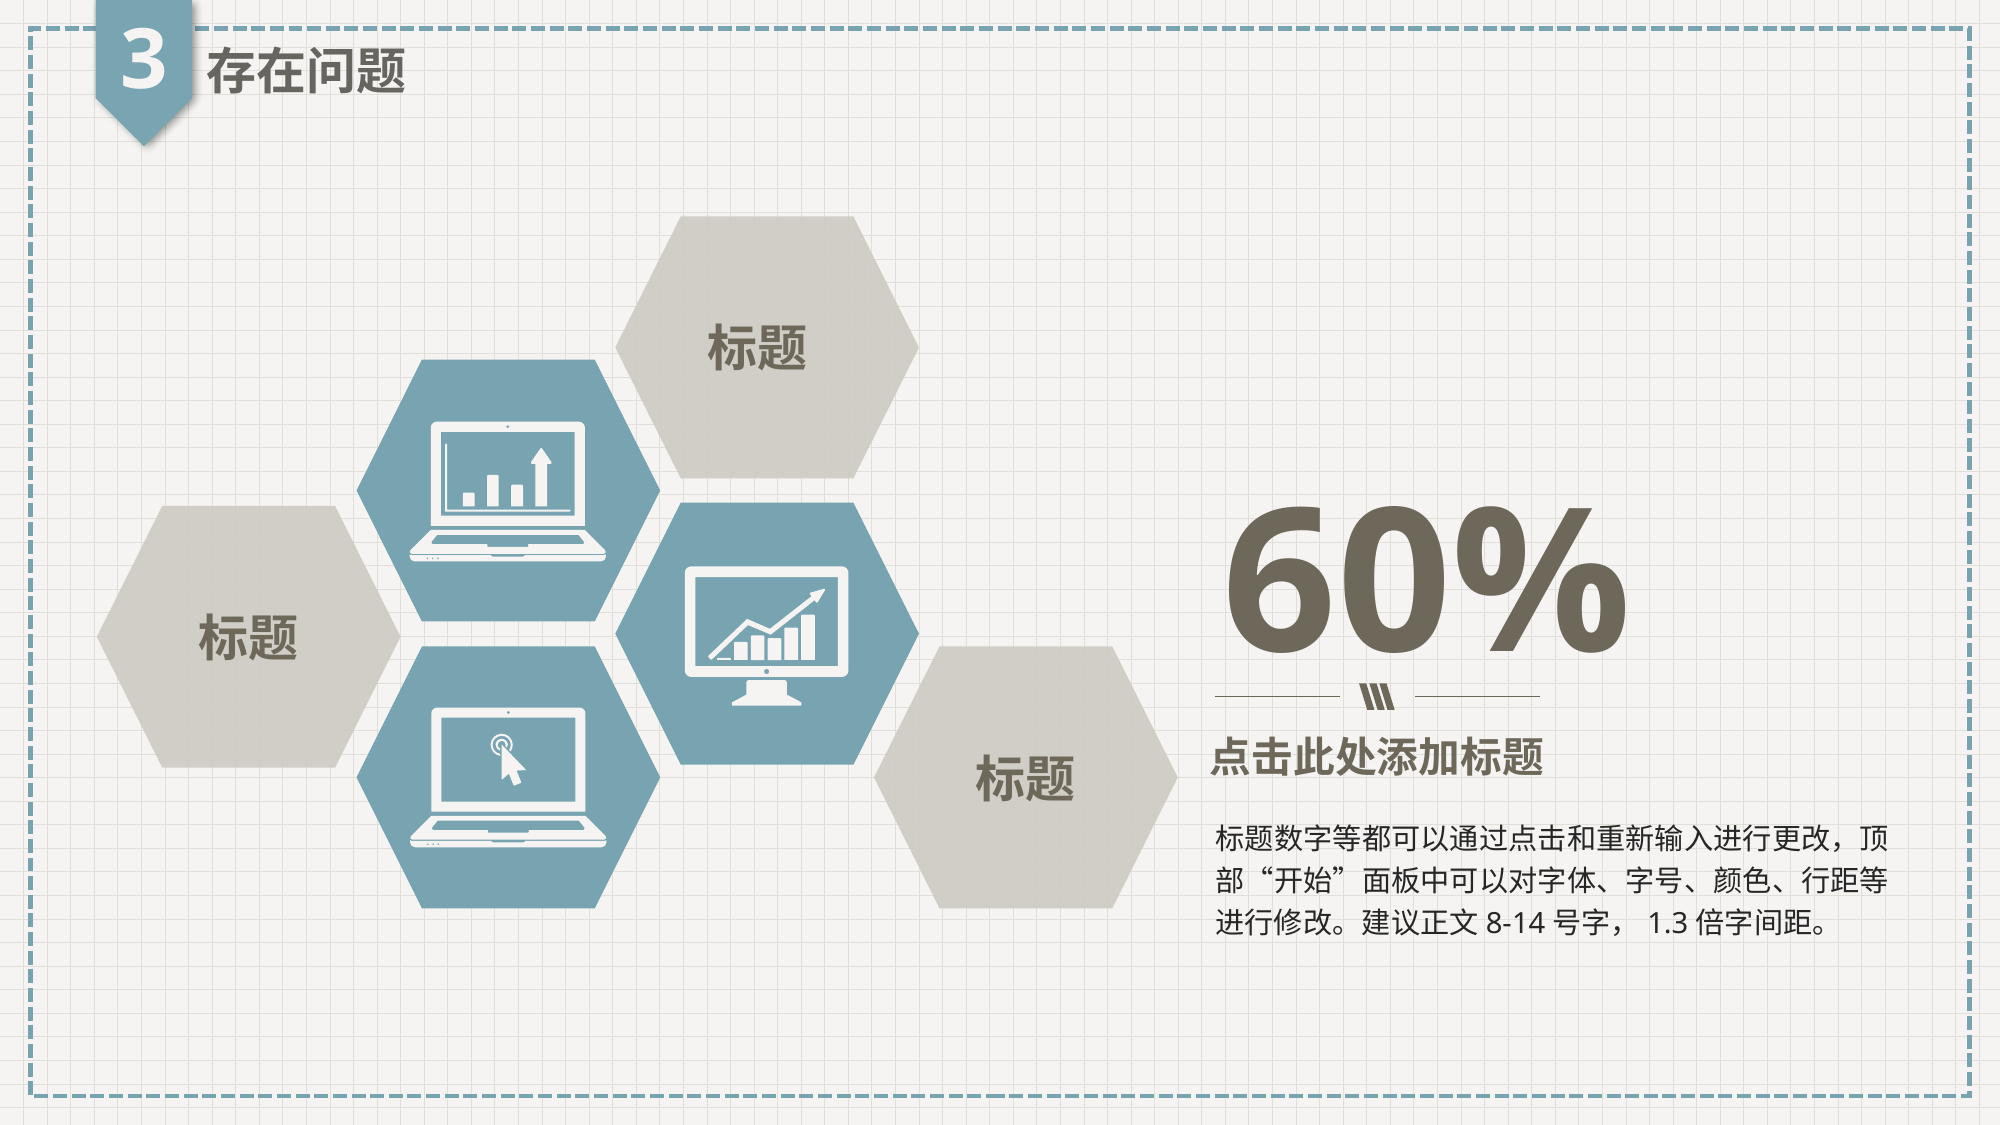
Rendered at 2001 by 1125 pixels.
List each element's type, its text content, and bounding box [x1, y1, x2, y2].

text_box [684, 566, 849, 706]
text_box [409, 707, 607, 848]
text_box 标题数字等都可以通过点击和重新输入进行更改，顶部“开始”面板中可以对字体、字号、颜色、行距等进行修改。建议正文8-14号字，1.3倍字间距。 [1200, 805, 1905, 947]
text_box [95, 504, 402, 769]
list 存在问题 [192, 35, 883, 112]
text_box 标题 [692, 309, 823, 385]
text_box 标题 [183, 598, 314, 674]
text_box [1214, 683, 1540, 710]
text_box [614, 215, 921, 480]
text_box [614, 501, 921, 766]
text_box 标题 [960, 740, 1090, 815]
text_box [355, 358, 662, 623]
text_box [872, 645, 1179, 910]
list 3 [95, 0, 193, 123]
text_box 点击此处添加标题 [1195, 723, 1559, 788]
text_box [355, 645, 662, 910]
text_box 60% [1207, 443, 1647, 699]
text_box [409, 421, 607, 562]
